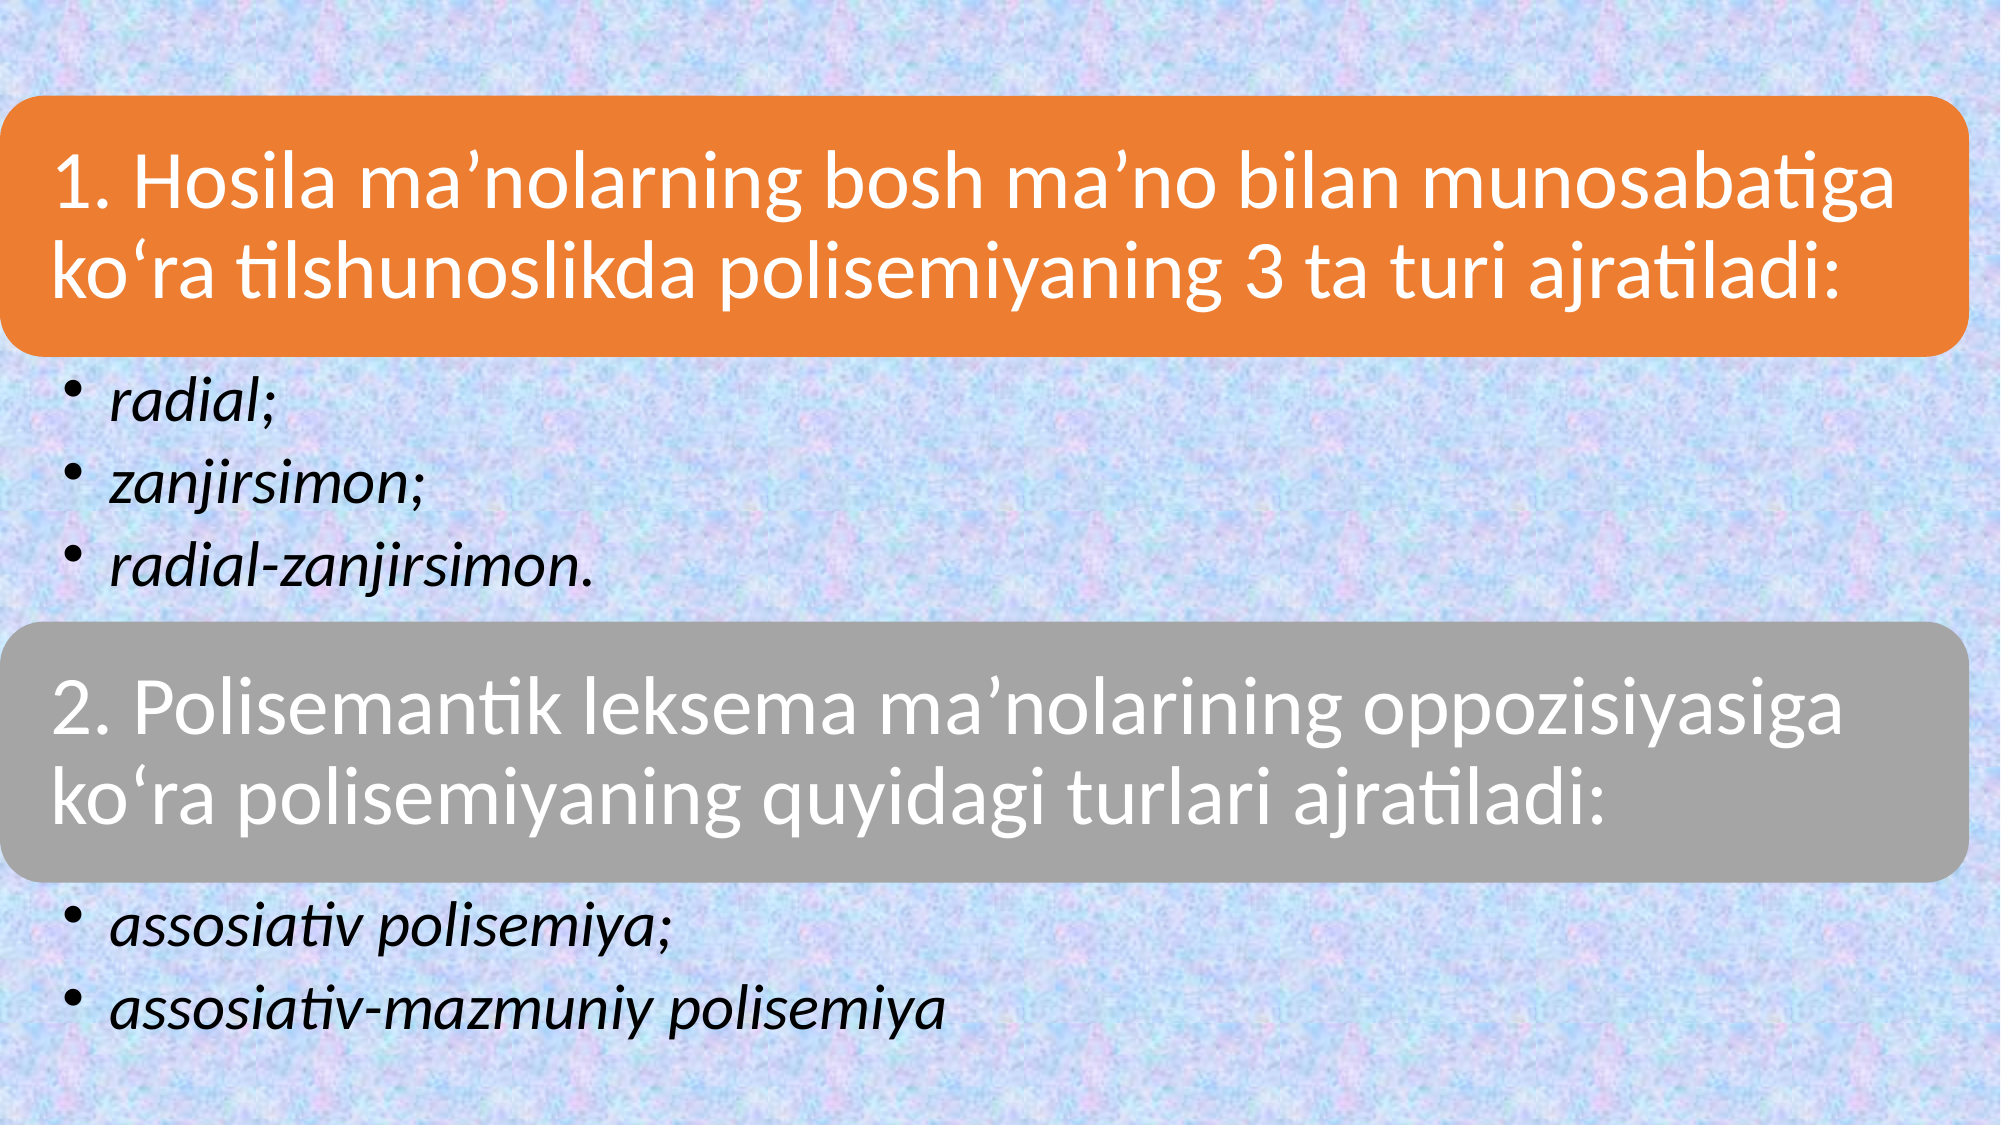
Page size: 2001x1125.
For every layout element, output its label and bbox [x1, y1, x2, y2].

list [0, 59, 1970, 1096]
picture [0, 0, 2001, 1125]
